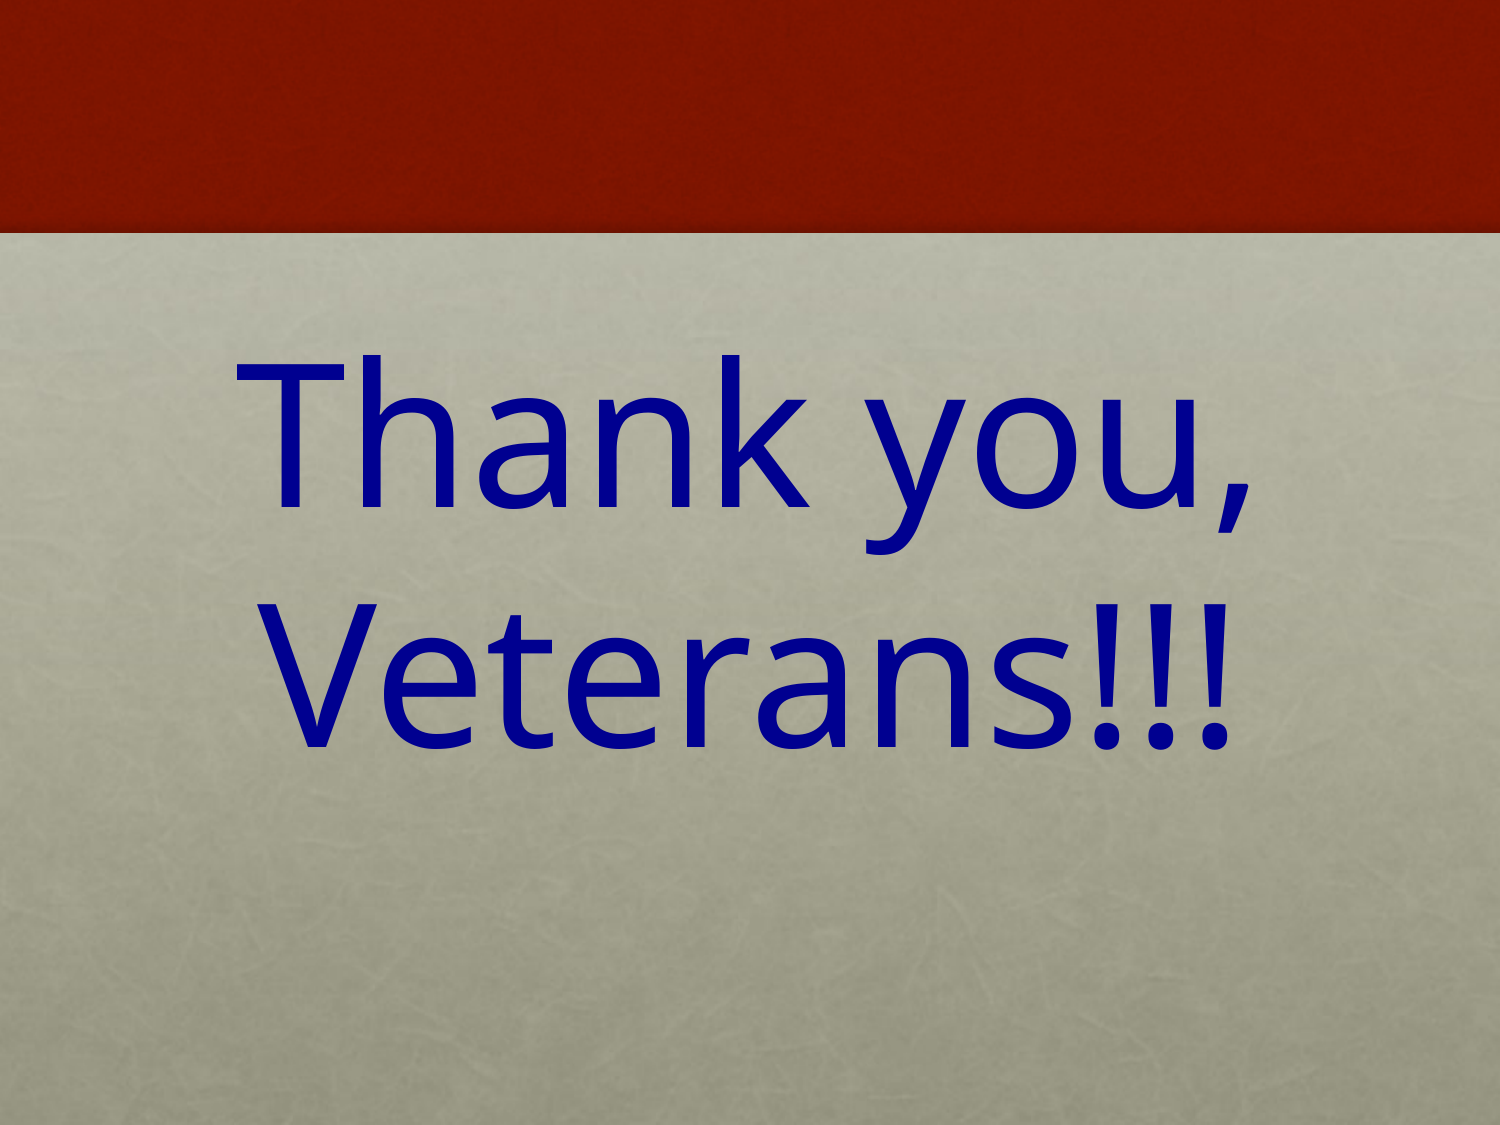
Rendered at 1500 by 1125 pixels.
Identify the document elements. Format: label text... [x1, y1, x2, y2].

list Thank you, Veterans!!! [127, 299, 1372, 1005]
picture [0, 214, 1500, 1125]
